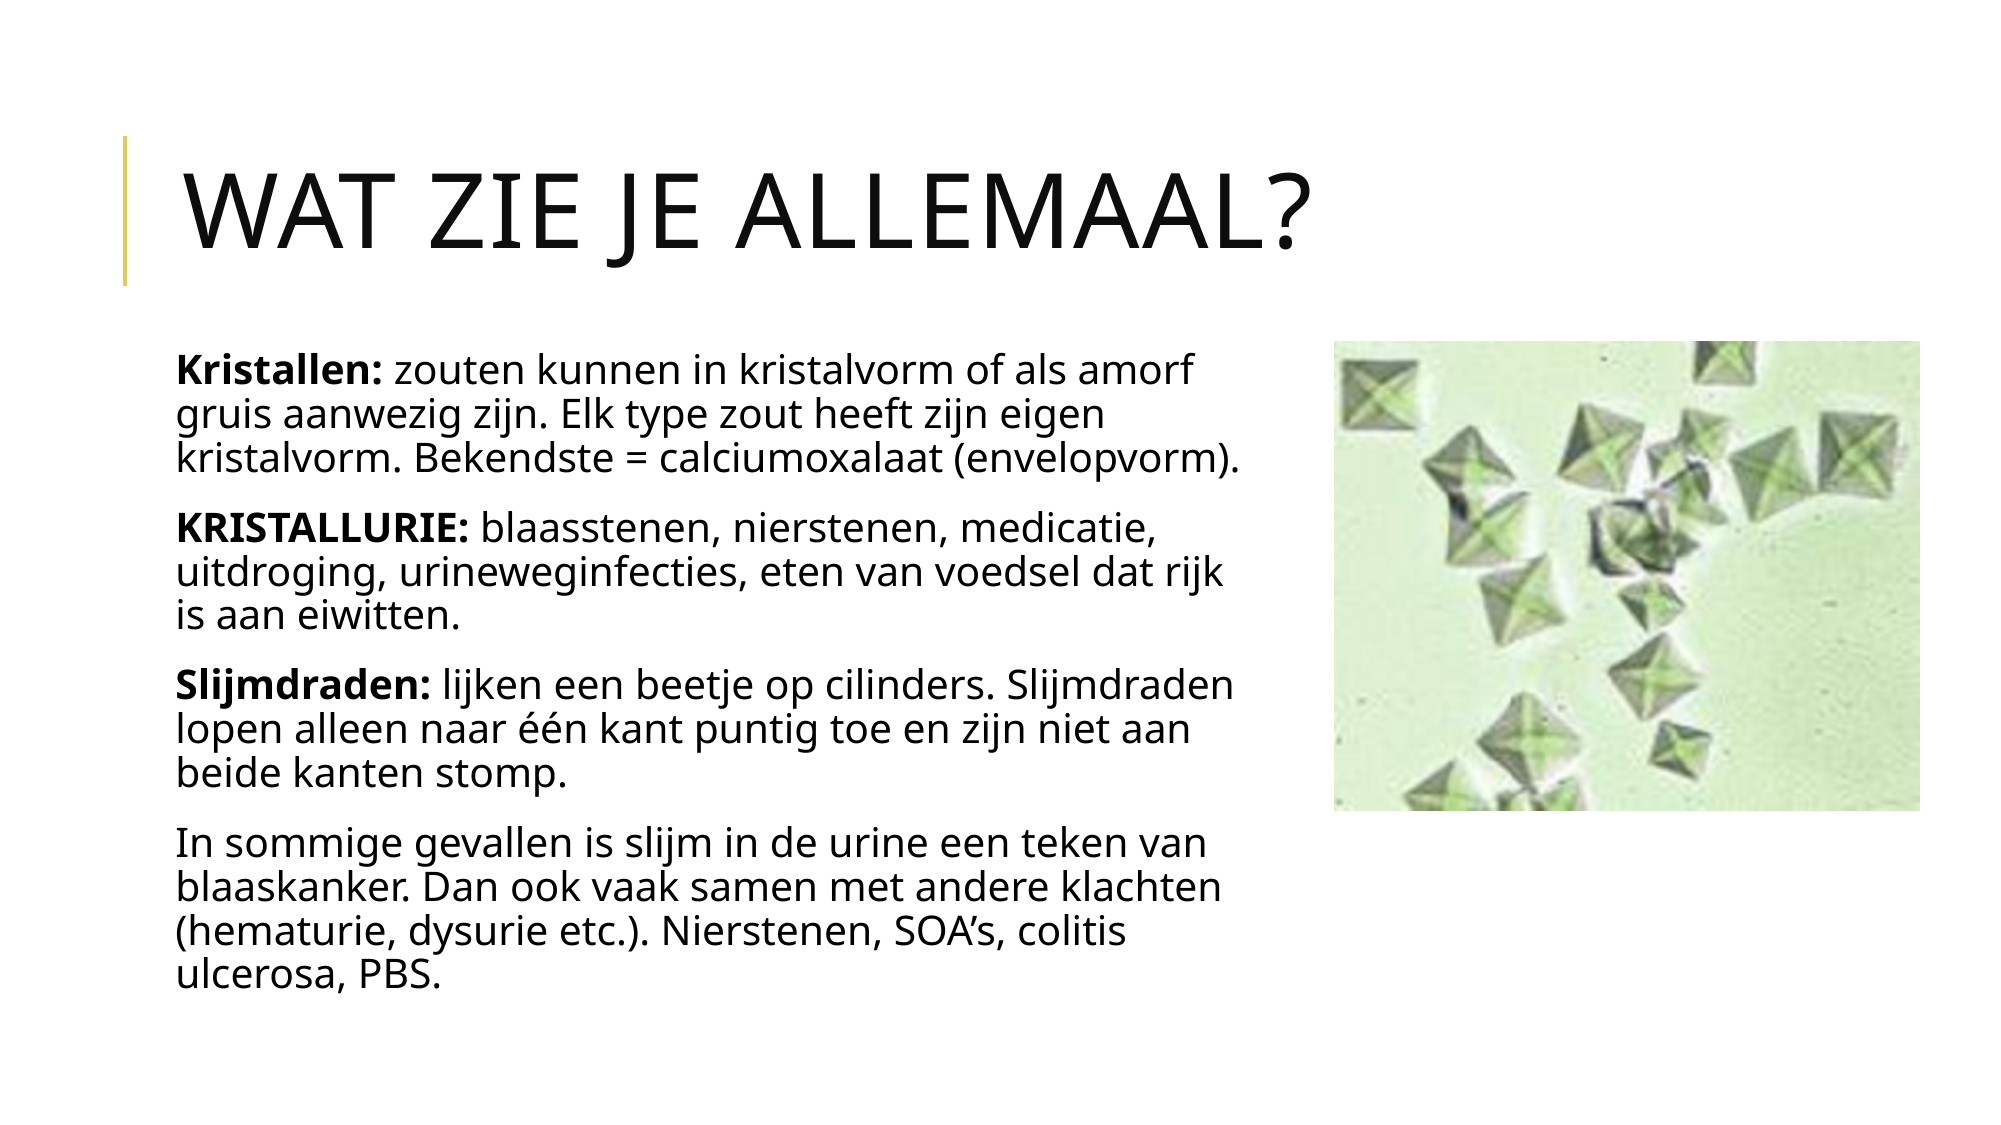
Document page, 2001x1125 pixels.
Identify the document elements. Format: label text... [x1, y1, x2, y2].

title Wat zie je allemaal? [168, 96, 1763, 342]
picture [1334, 341, 1920, 811]
list Kristallen: zouten kunnen in kristalvorm of als amorf gruis aanwezig zijn. Elk type zout heeft zijn eigen kristalvorm. Bekendste = calciumoxalaat (envelopvorm). KRISTALLURIE: blaasstenen, nierstenen, medicatie, uitdroging, urineweginfecties, eten van voedsel dat rijk is aan eiwitten. Slijmdraden: lijken een beetje op cilinders. Slijmdraden lopen alleen naar één kant puntig toe en zijn niet aan beide kanten stomp. In sommige gevallen is slijm in de urine een teken van blaaskanker. Dan ook vaak samen met andere klachten (hematurie, dysurie etc.). Nierstenen, SOA’s, colitis ulcerosa, PBS. [168, 341, 1250, 1048]
